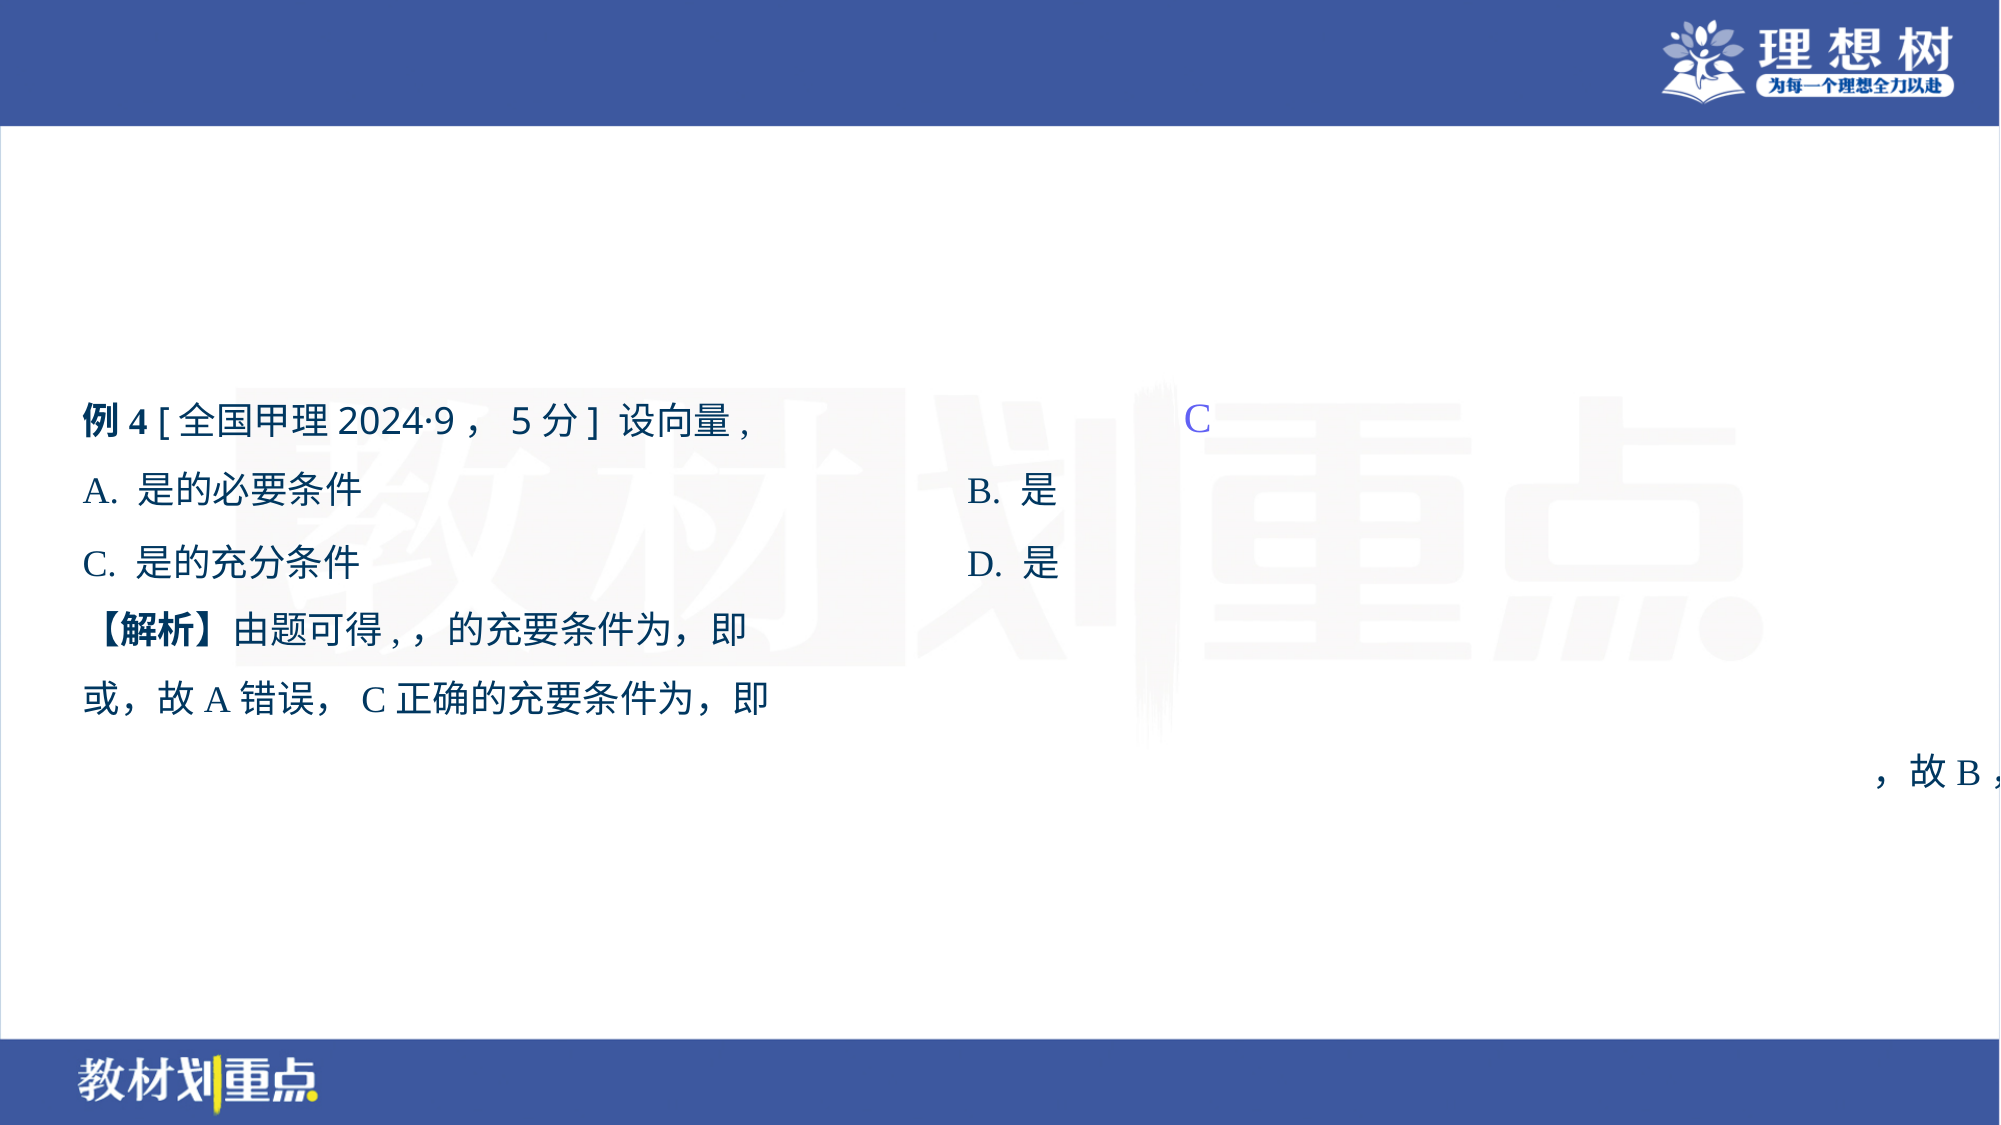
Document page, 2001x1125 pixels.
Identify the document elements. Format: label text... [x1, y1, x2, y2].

text_box C [1168, 388, 1227, 439]
picture [0, 0, 2000, 1125]
